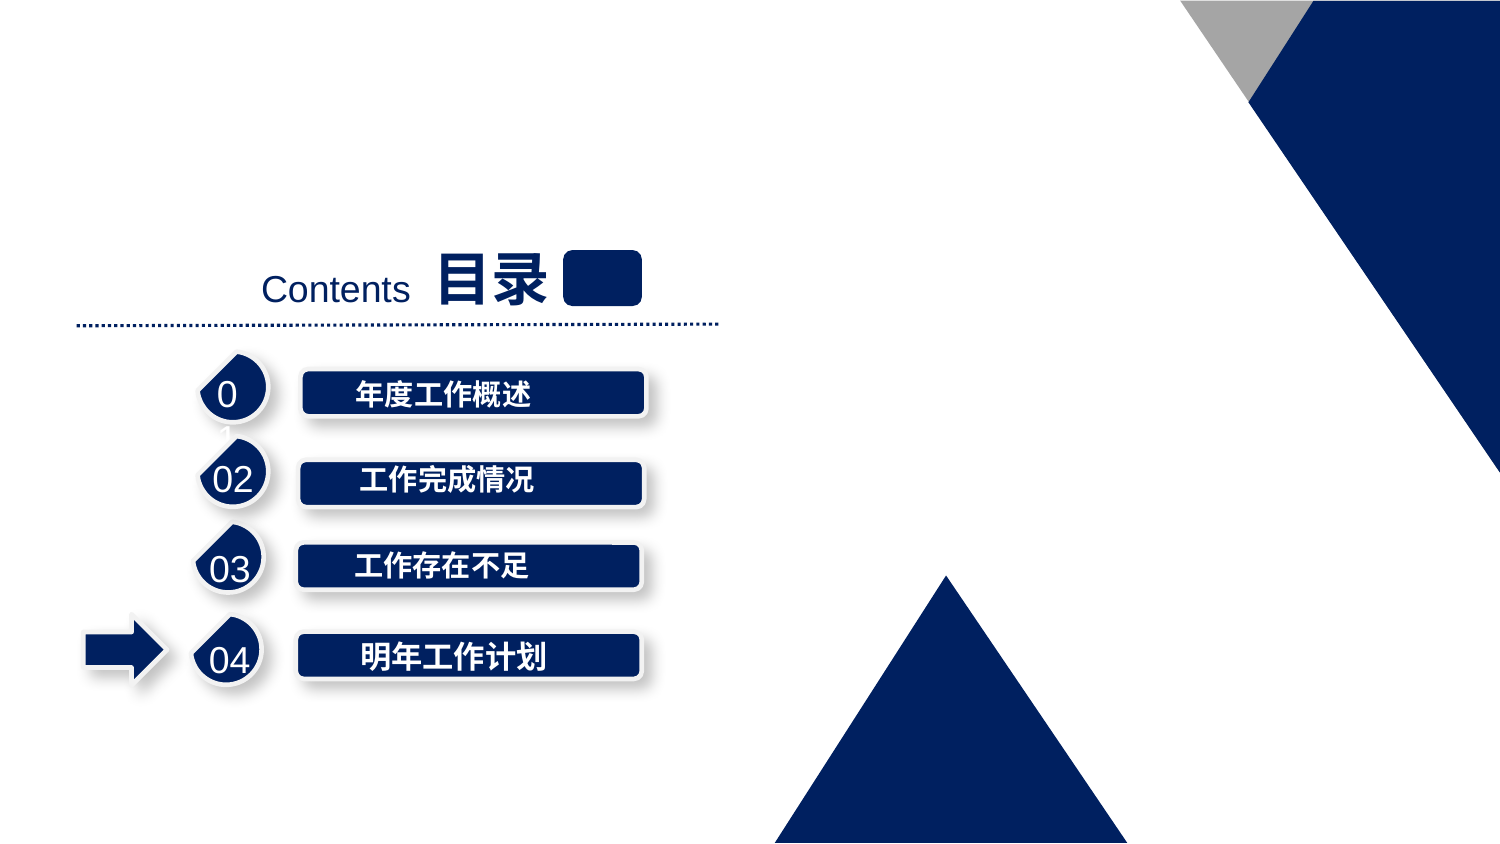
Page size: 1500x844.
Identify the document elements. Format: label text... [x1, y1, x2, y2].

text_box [300, 366, 647, 423]
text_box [197, 446, 293, 509]
text_box Contents [246, 257, 418, 317]
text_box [201, 361, 274, 445]
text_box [297, 451, 645, 508]
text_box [194, 532, 279, 599]
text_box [295, 626, 643, 686]
text_box [1248, 0, 1500, 473]
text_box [295, 537, 643, 594]
text_box 目录 [418, 235, 565, 320]
text_box [81, 612, 170, 688]
text_box [1180, 0, 1313, 101]
text_box [774, 575, 1128, 843]
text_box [562, 249, 643, 307]
text_box [0, 0, 946, 843]
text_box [193, 624, 272, 690]
